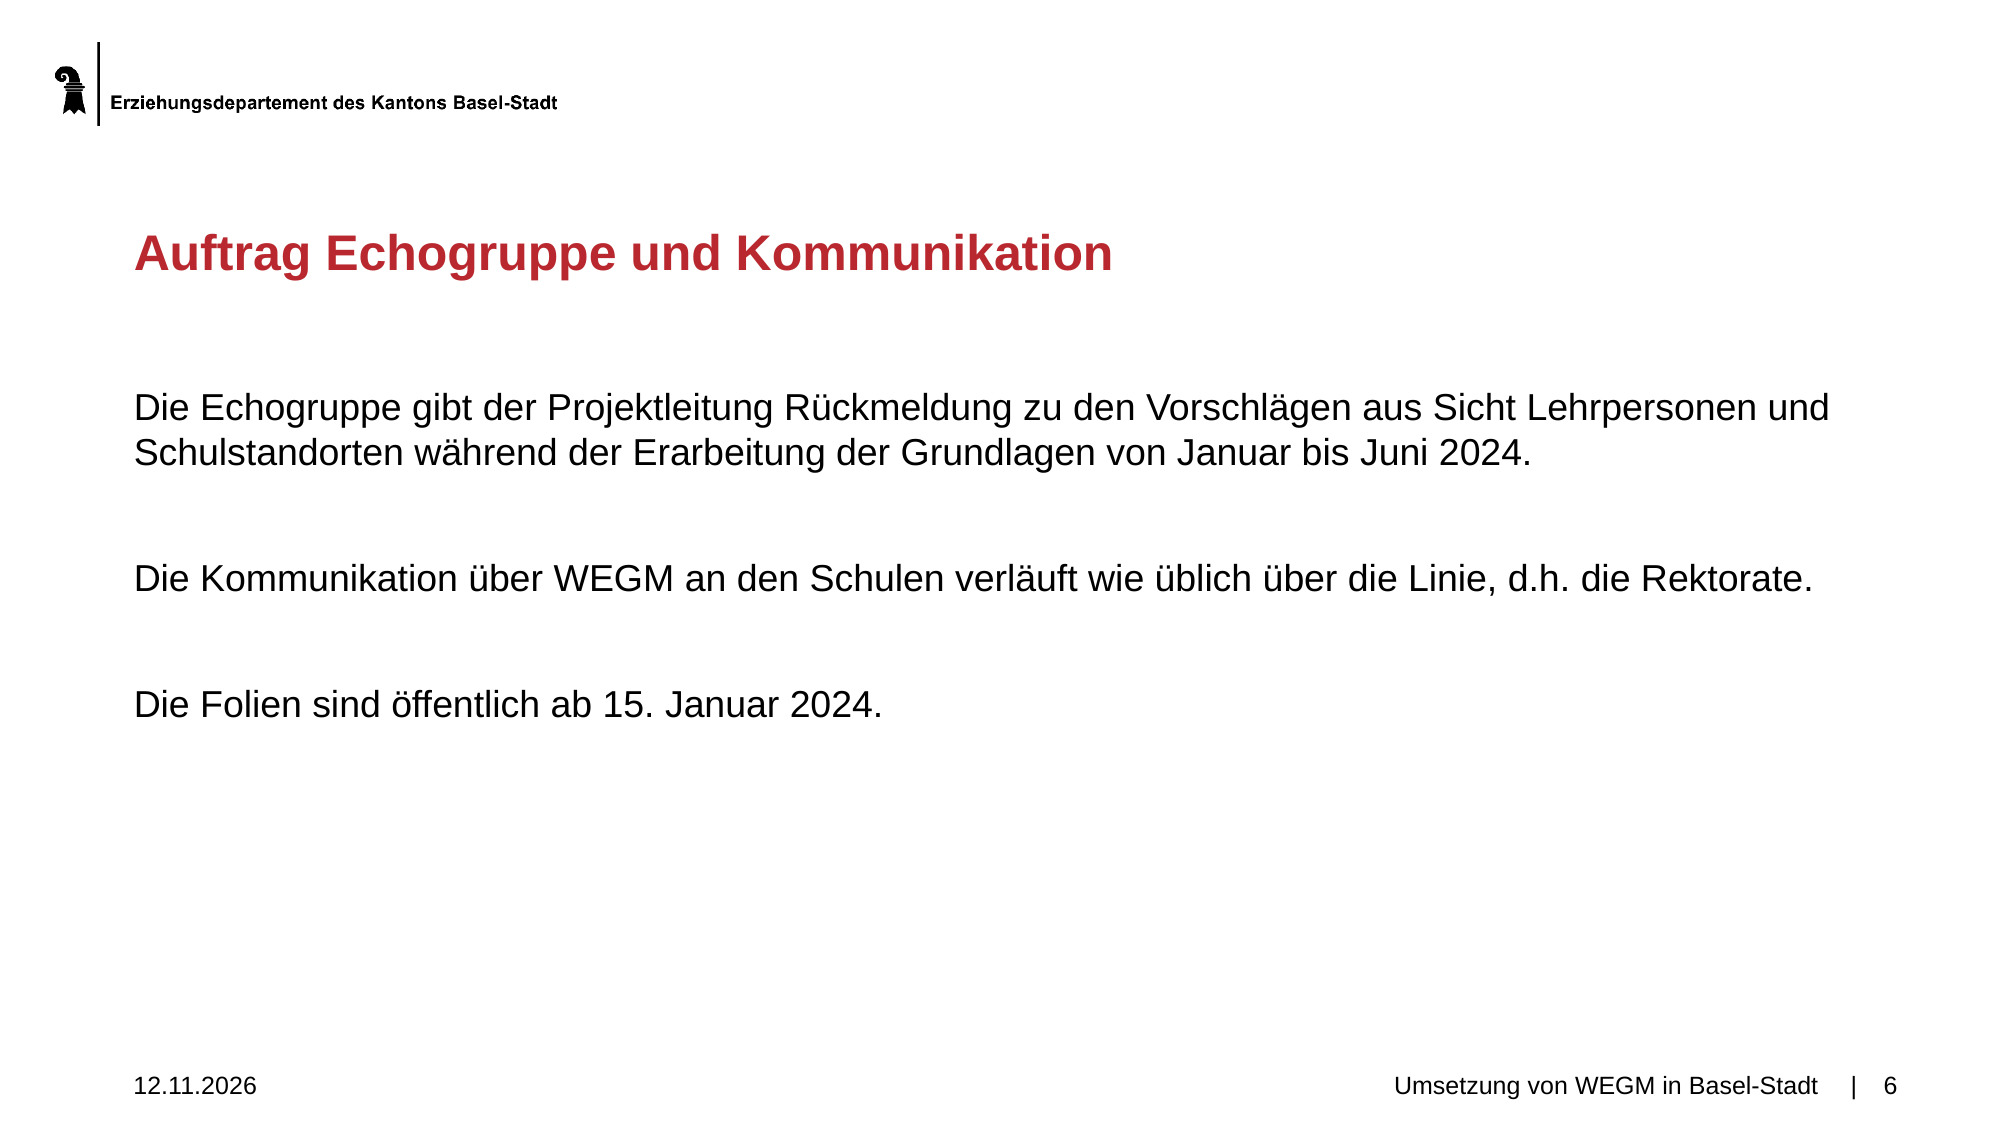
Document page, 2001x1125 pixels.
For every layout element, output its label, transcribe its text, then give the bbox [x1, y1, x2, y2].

list Die Echogruppe gibt der Projektleitung Rückmeldung zu den Vorschlägen aus Sicht Lehrpersonen und Schulstandorten während der Erarbeitung der Grundlagen von Januar bis Juni 2024. Die Kommunikation über WEGM an den Schulen verläuft wie üblich über die Linie, d.h. die Rektorate. Die Folien sind öffentlich ab 15. Januar 2024. [133, 320, 1914, 1018]
picture [54, 42, 557, 126]
title Auftrag Echogruppe und Kommunikation [133, 219, 1914, 281]
slide_number | 6 [1850, 1064, 2000, 1125]
footer Umsetzung von WEGM in Basel-Stadt [598, 1064, 1820, 1125]
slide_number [133, 1064, 567, 1125]
